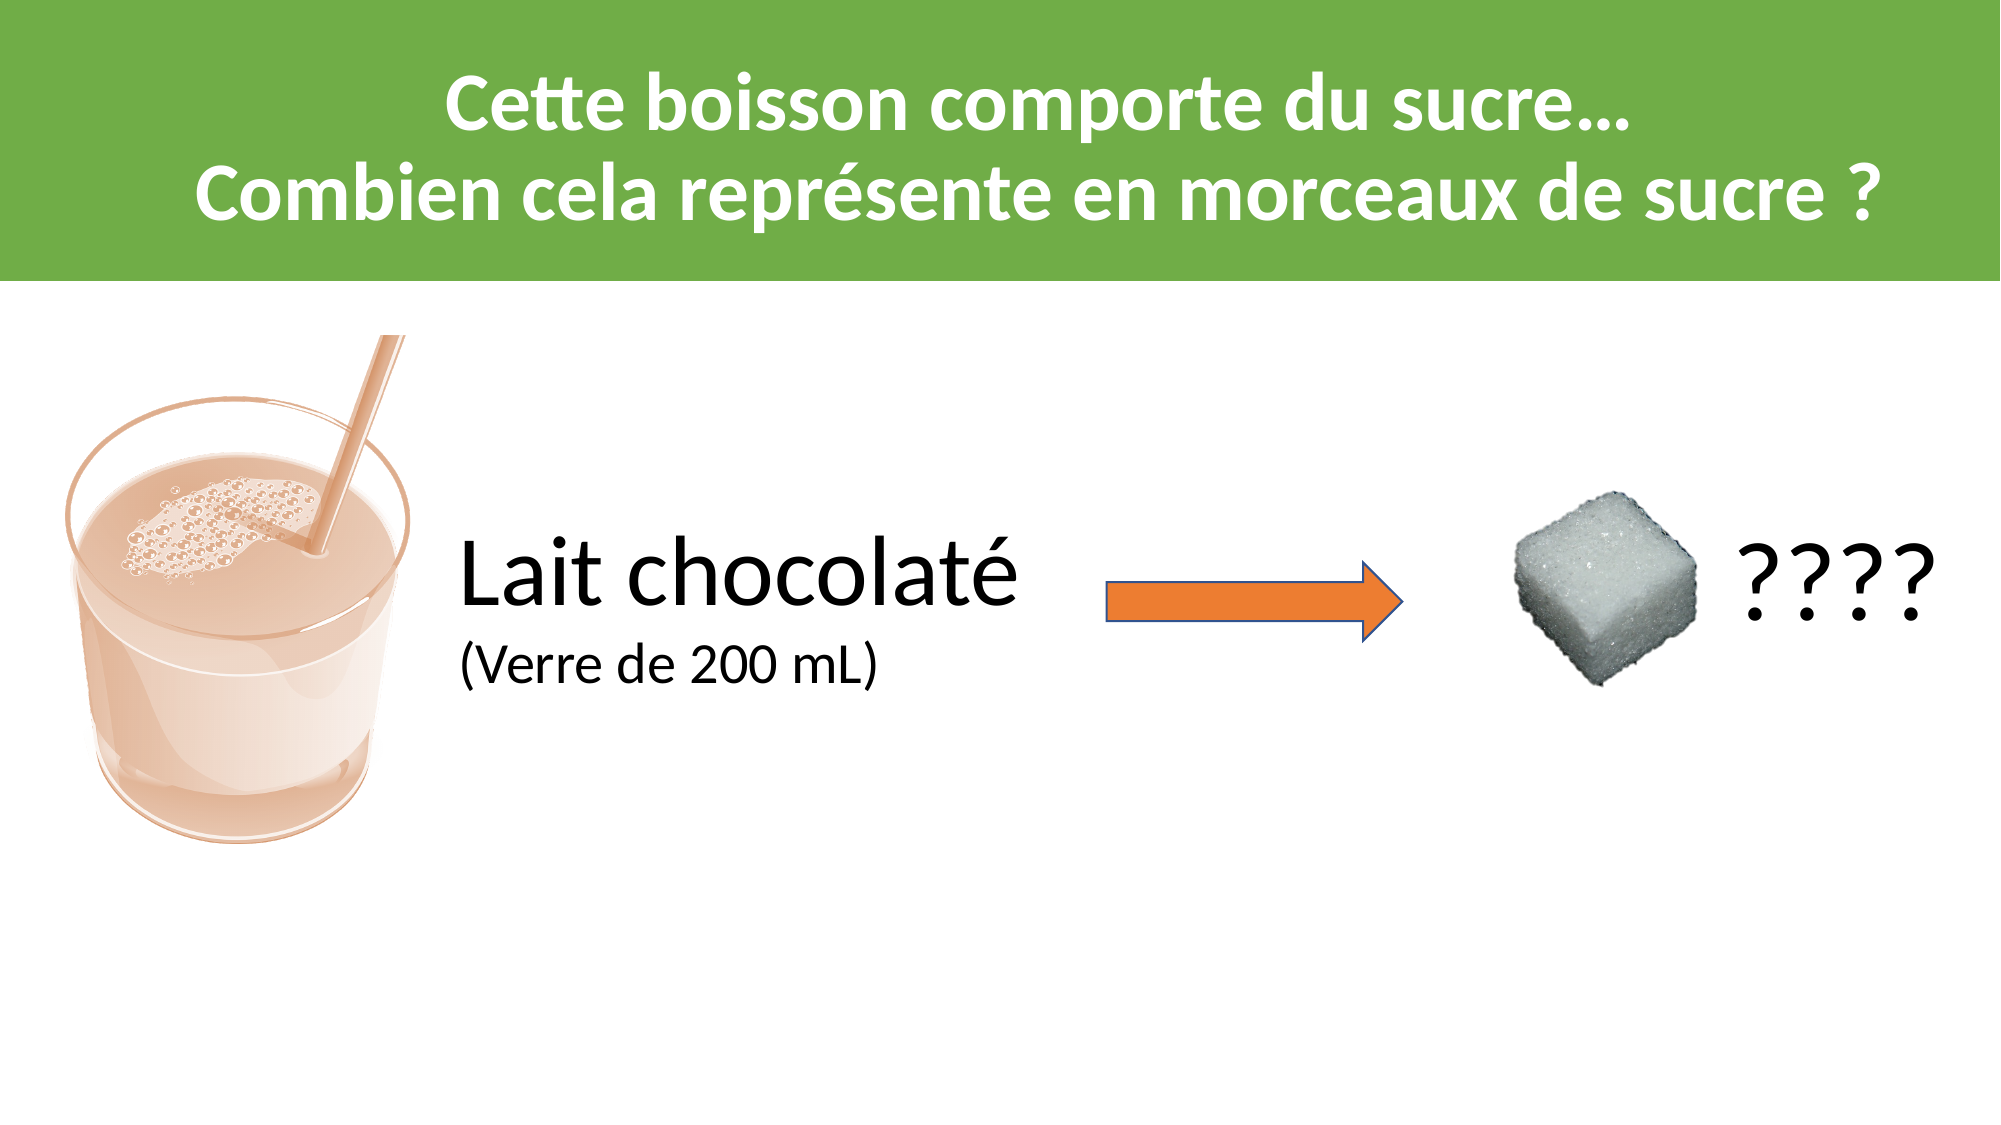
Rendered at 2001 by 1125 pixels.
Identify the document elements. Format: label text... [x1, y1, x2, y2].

picture [65, 335, 411, 844]
text_box [1106, 582, 1179, 622]
text_box Lait chocolaté (Verre de 200 mL) [443, 498, 1081, 703]
text_box [0, 0, 2000, 281]
title Cette boisson comporte du sucre… Combien cela représente en morceaux de sucre ? [164, 27, 1917, 246]
picture [1184, 287, 2000, 892]
